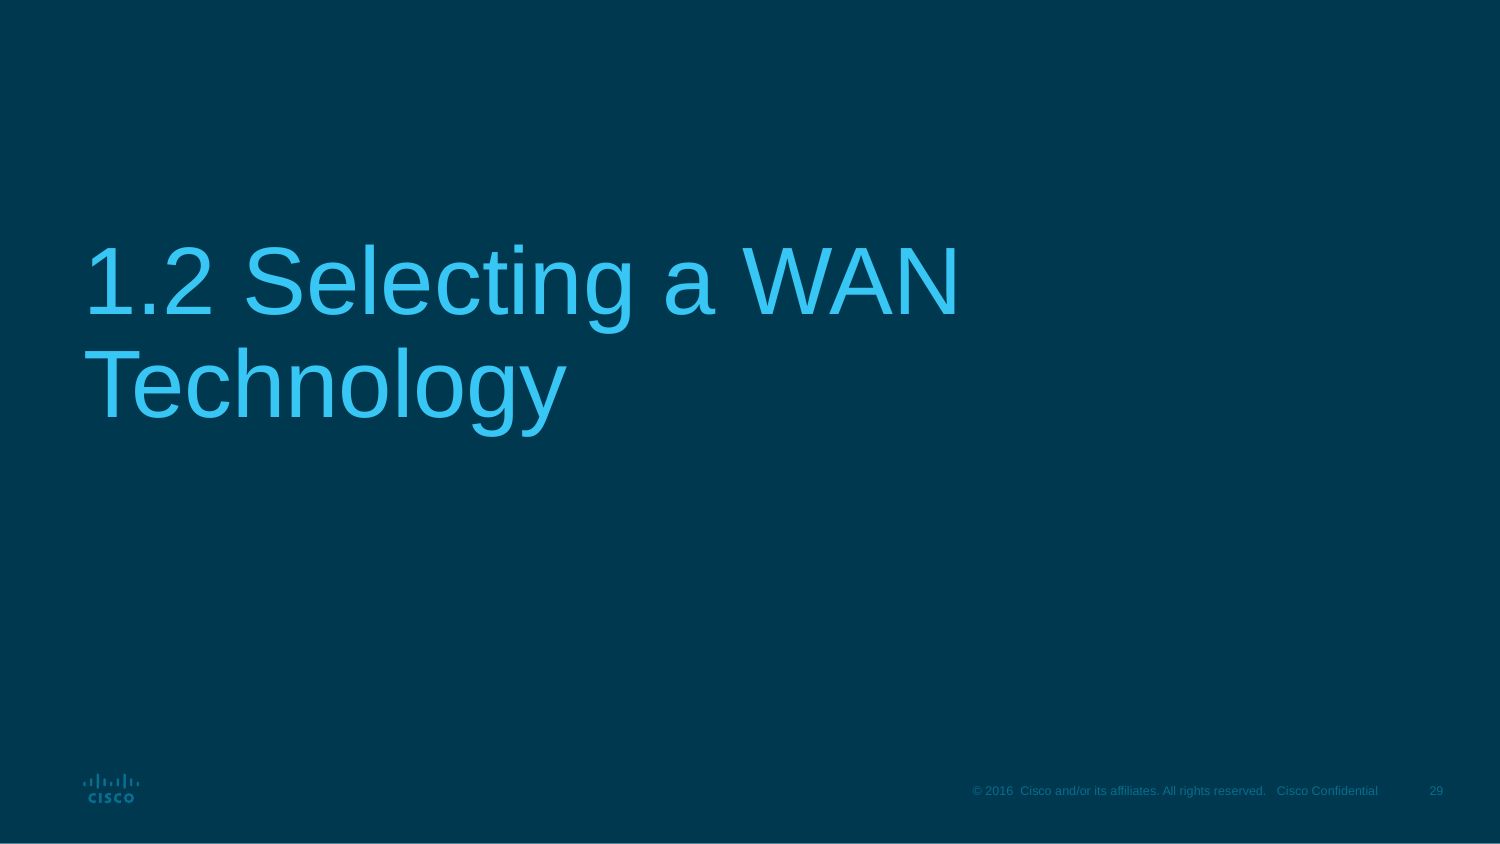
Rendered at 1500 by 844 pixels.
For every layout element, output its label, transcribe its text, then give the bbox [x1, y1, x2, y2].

title 1.2 Selecting a WAN Technology [68, 150, 1349, 446]
